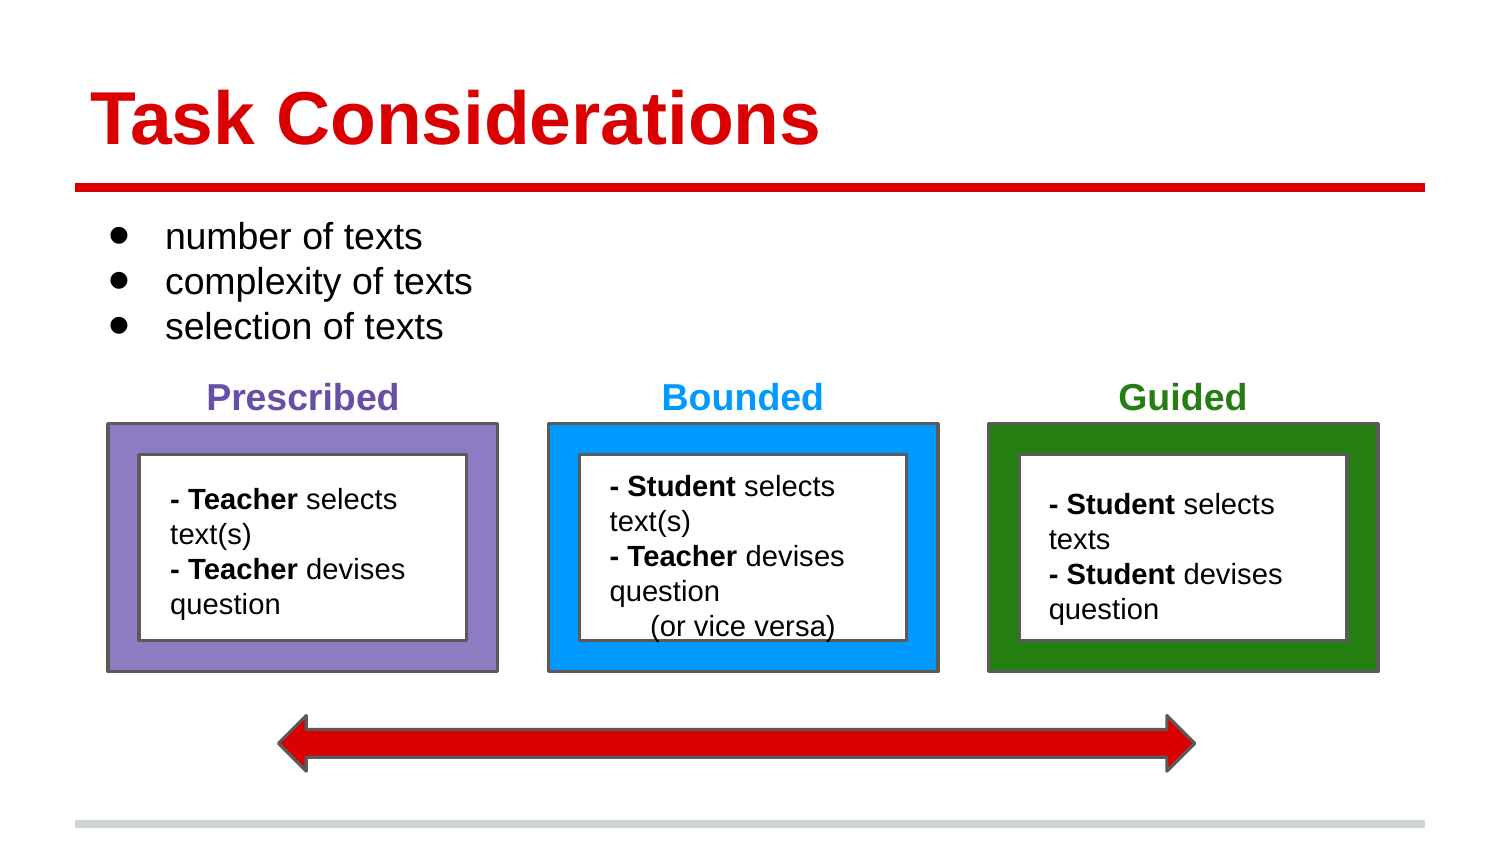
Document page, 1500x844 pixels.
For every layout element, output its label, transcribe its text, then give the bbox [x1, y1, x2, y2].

list number of texts complexity of texts selection of texts [75, 196, 1425, 808]
text_box Bounded [594, 357, 892, 424]
title Task Considerations [75, 33, 1425, 175]
text_box - Teacher selects text(s) - Teacher devises question [155, 465, 453, 606]
text_box Prescribed [154, 357, 452, 424]
text_box [988, 423, 1379, 672]
text_box [278, 715, 1195, 772]
text_box - Student selects texts - Student devises question [1033, 470, 1331, 611]
text_box [548, 423, 938, 672]
text_box [108, 423, 498, 672]
text_box - Student selects text(s) - Teacher devises question (or vice versa) [594, 452, 892, 593]
text_box Guided [1034, 357, 1332, 424]
